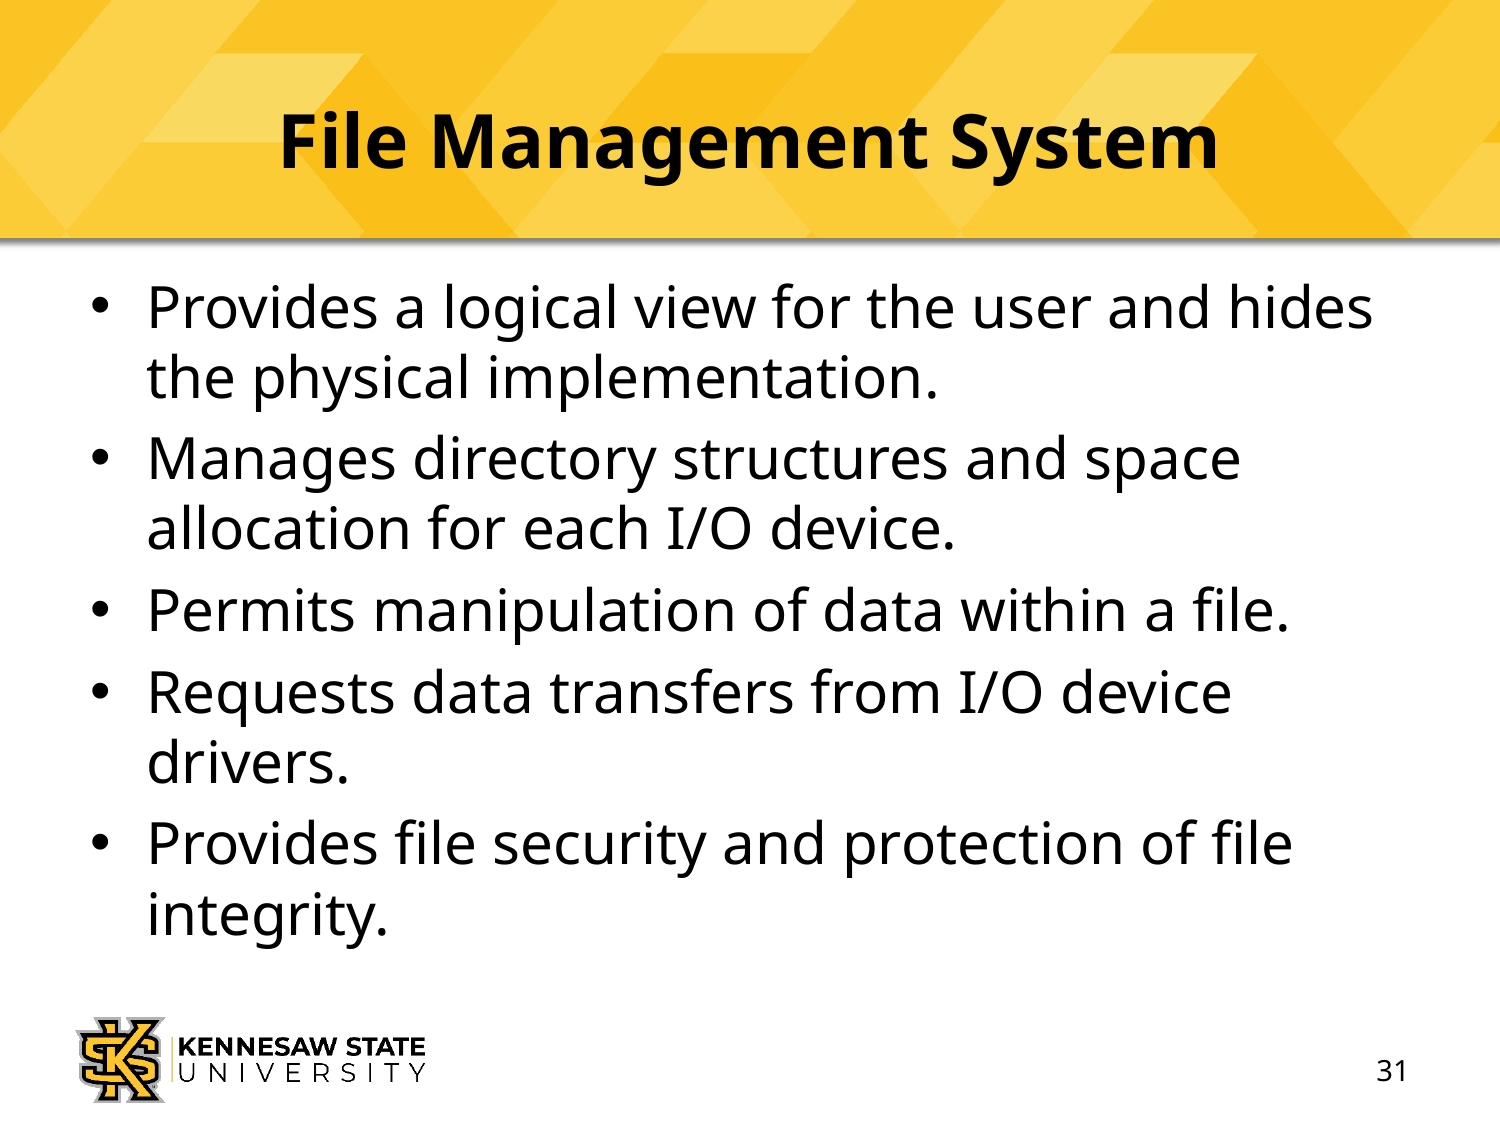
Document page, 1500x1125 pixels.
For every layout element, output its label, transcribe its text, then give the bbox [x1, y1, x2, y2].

slide_number 31 [1074, 1042, 1425, 1103]
title File Management System [75, 45, 1425, 233]
list Provides a logical view for the user and hides the physical implementation. Manages directory structures and space allocation for each I/O device. Permits manipulation of data within a file. Requests data transfers from I/O device drivers. Provides file security and protection of file integrity. [75, 262, 1425, 1005]
picture [0, 0, 1500, 251]
picture [75, 1017, 425, 1103]
